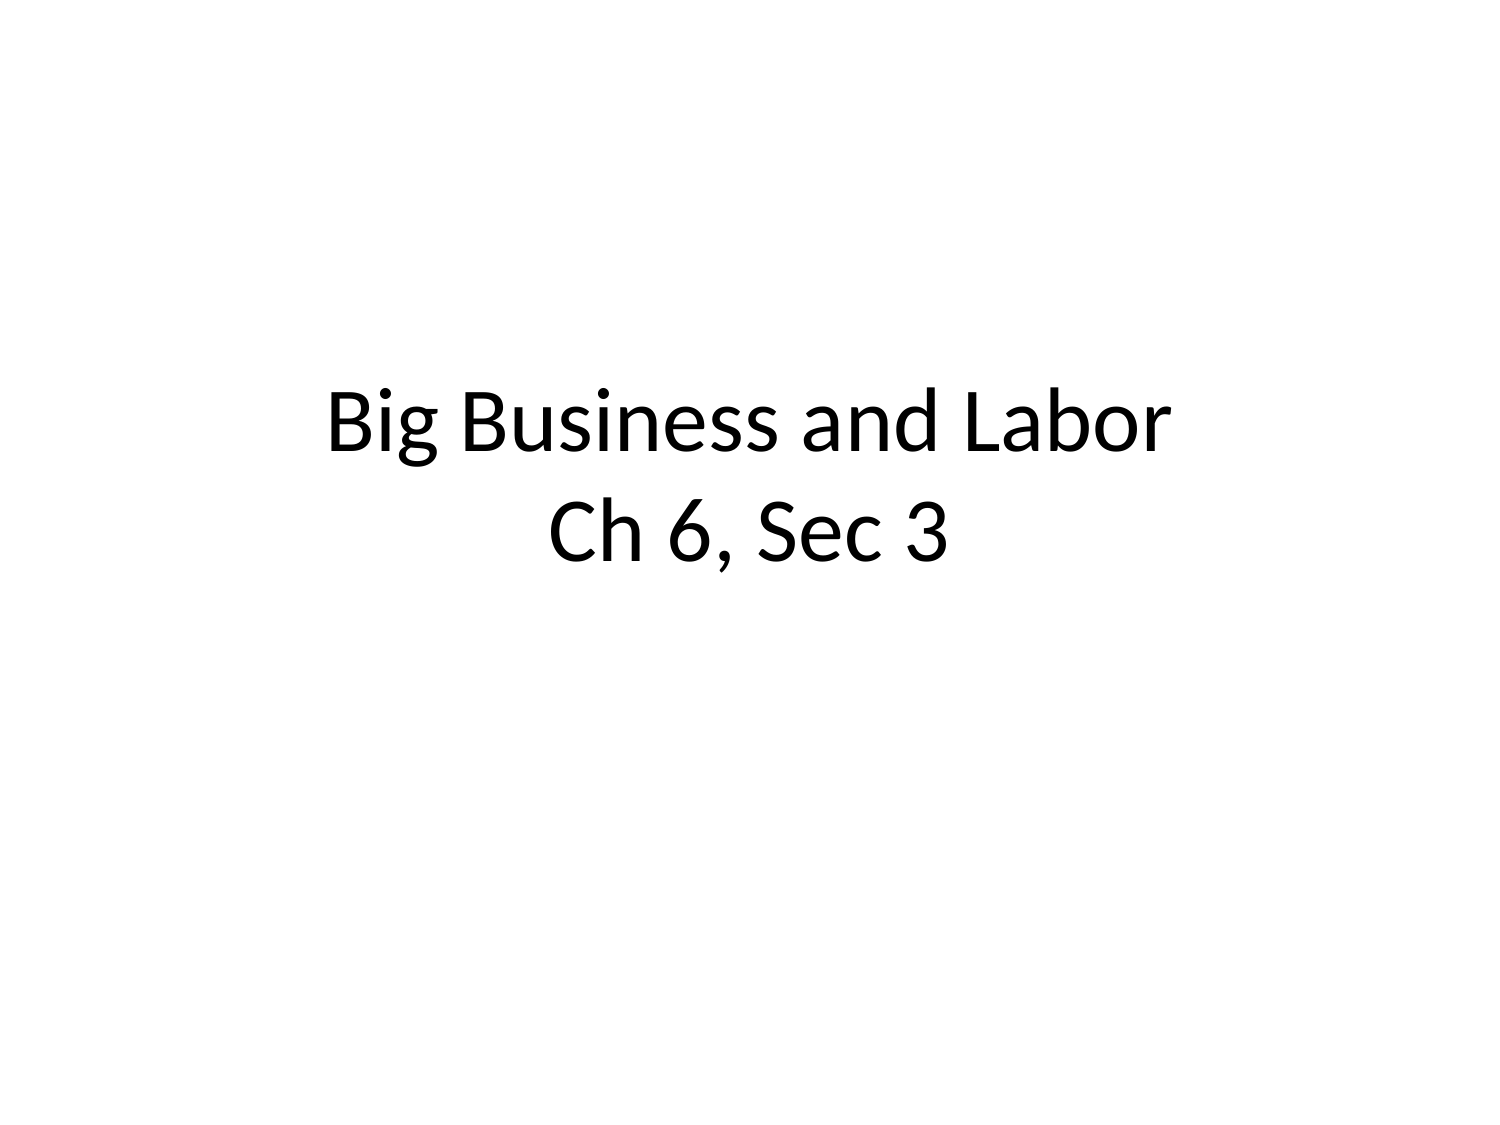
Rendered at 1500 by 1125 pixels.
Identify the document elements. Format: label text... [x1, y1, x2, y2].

title Big Business and Labor Ch 6, Sec 3 [112, 349, 1388, 591]
